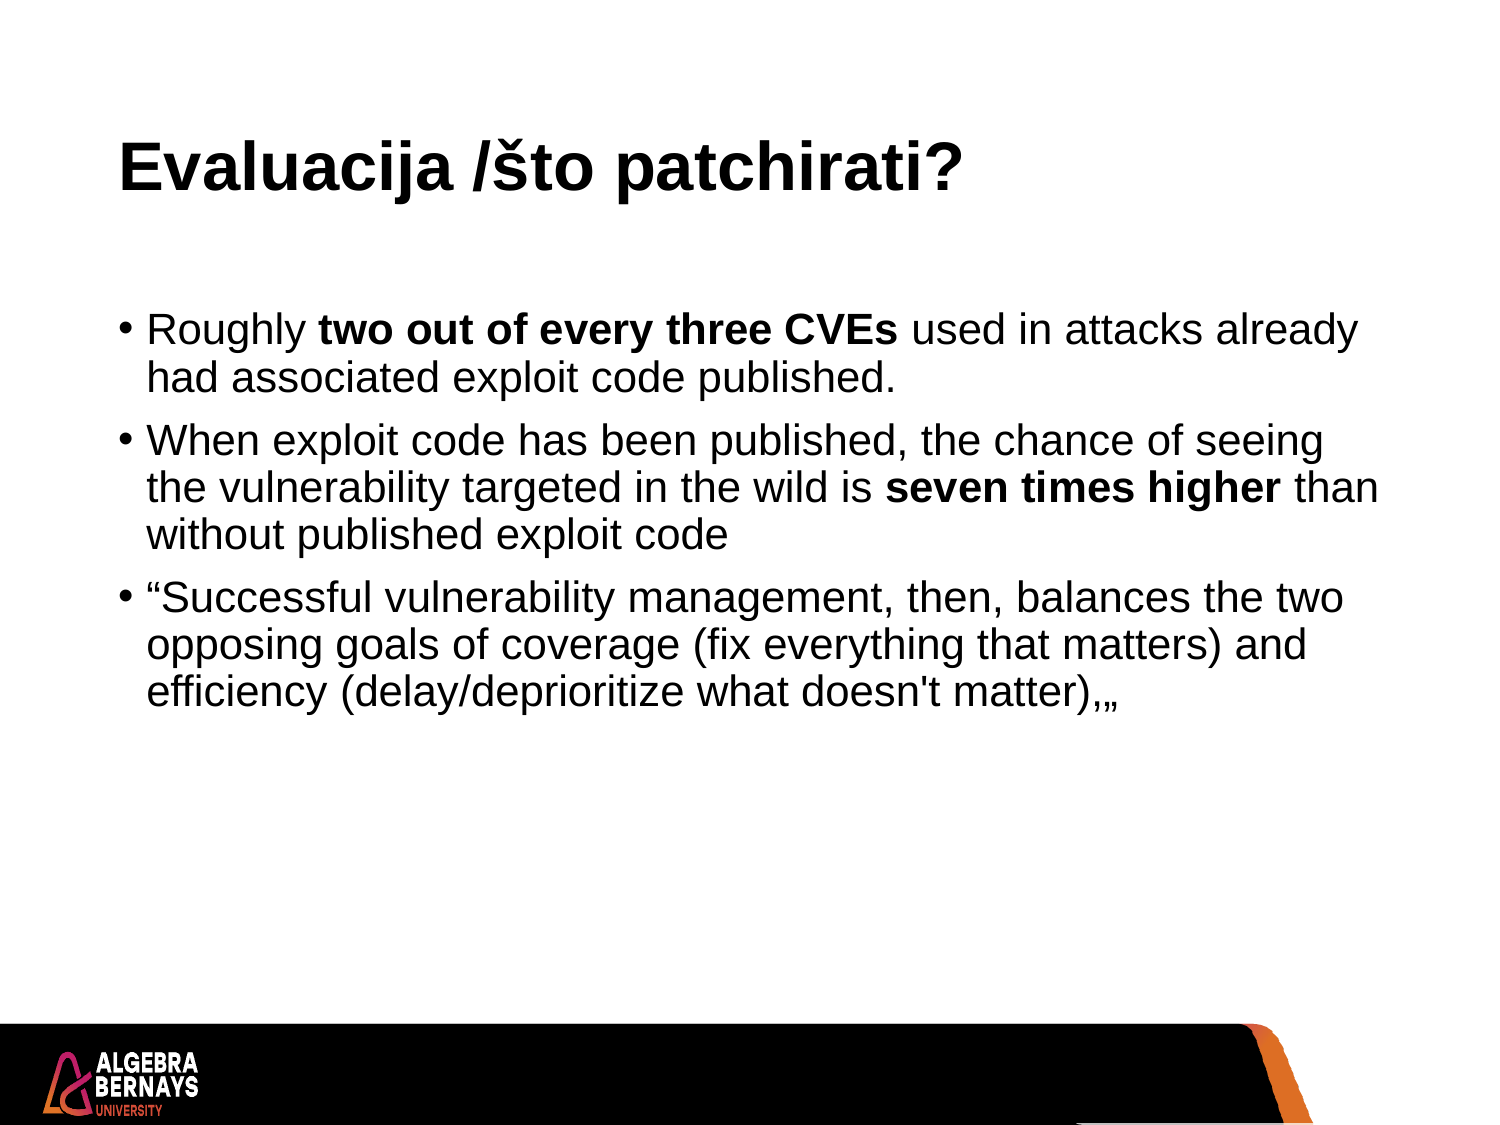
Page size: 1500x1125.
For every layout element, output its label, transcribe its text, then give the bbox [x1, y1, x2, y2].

picture [0, 1023, 1468, 1125]
list Roughly two out of every three CVEs used in attacks already had associated exploit code published. When exploit code has been published, the chance of seeing the vulnerability targeted in the wild is seven times higher than without published exploit code “Successful vulnerability management, then, balances the two opposing goals of coverage (fix everything that matters) and efficiency (delay/deprioritize what doesn't matter),„ [103, 299, 1397, 1014]
title Evaluacija /što patchirati? [103, 59, 1397, 278]
